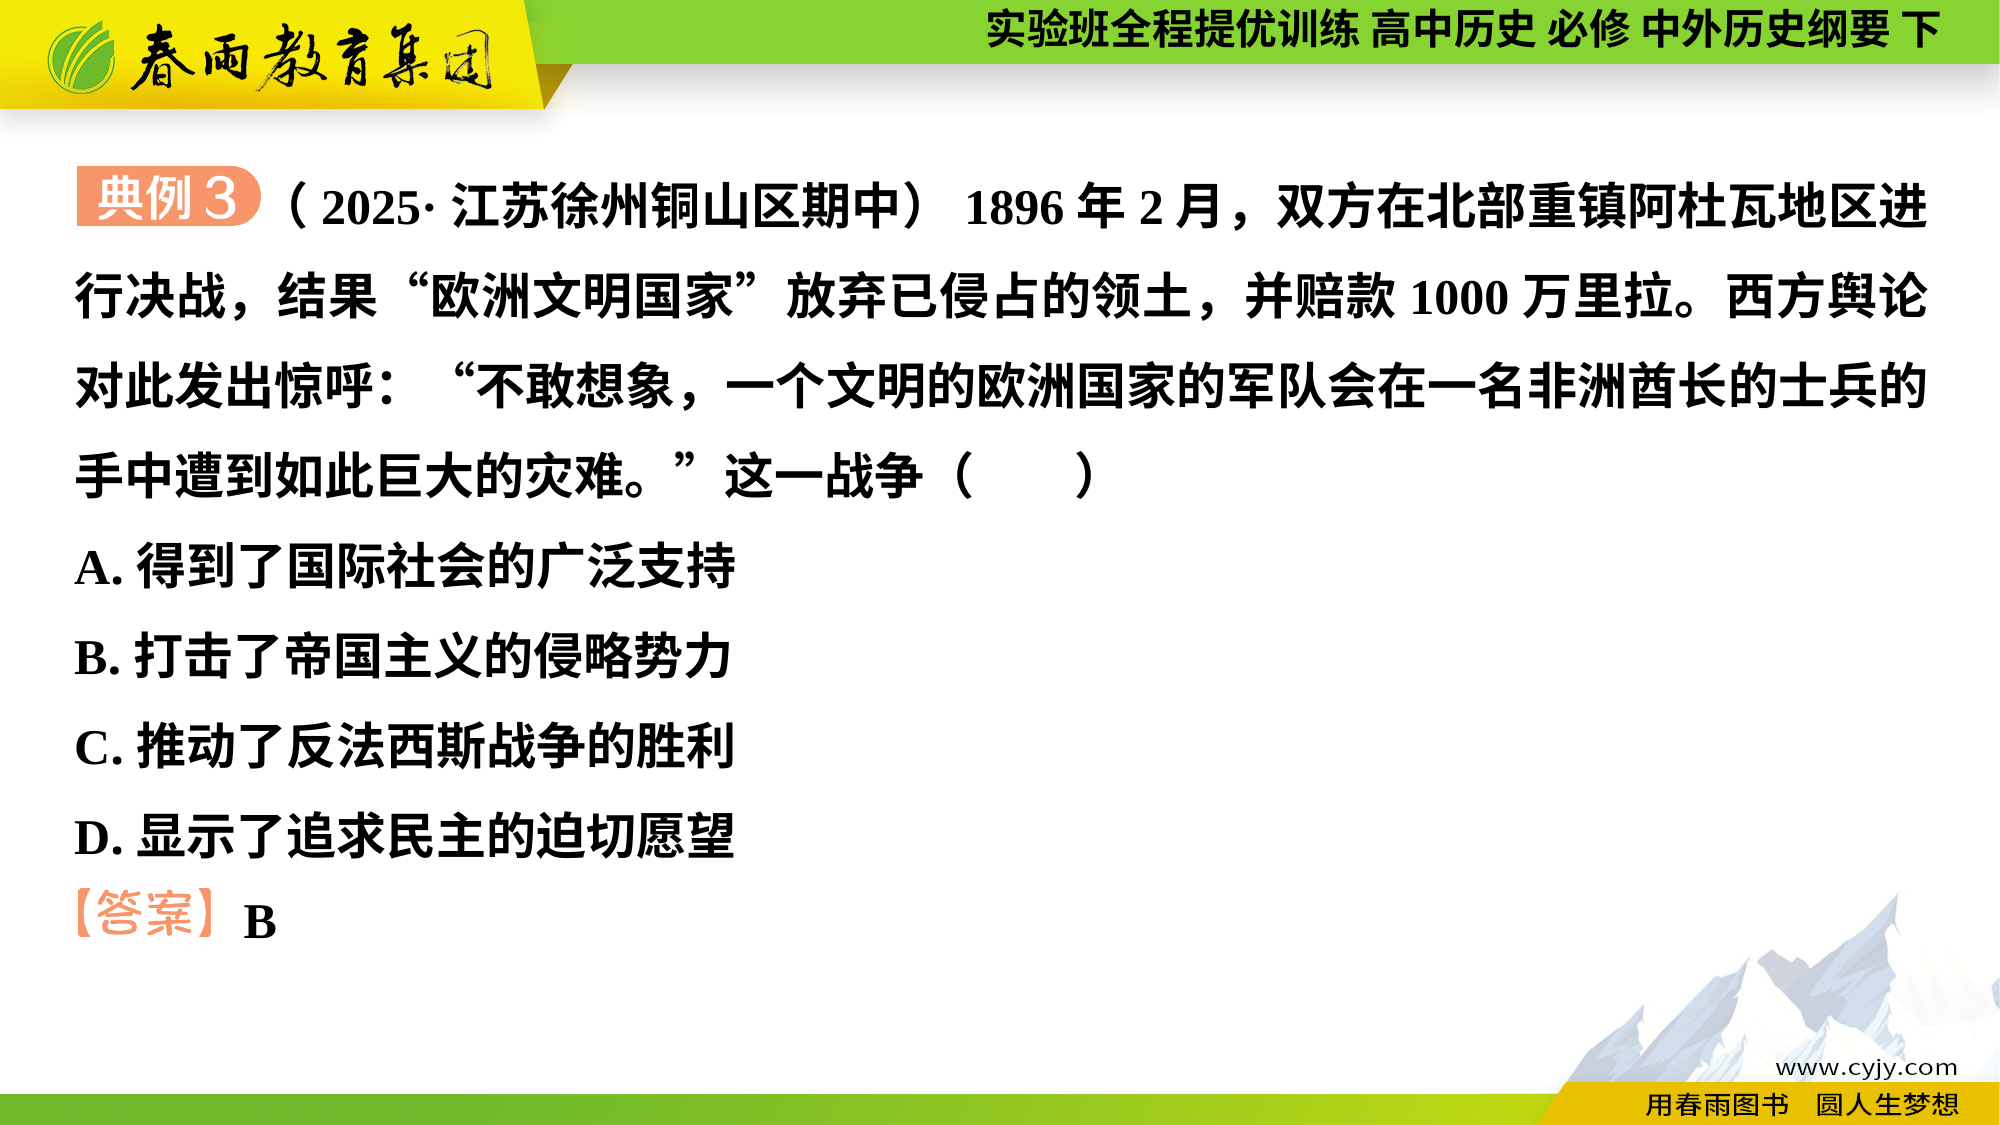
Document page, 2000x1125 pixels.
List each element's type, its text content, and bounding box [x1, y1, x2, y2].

picture [0, 0, 2000, 1125]
text_box B [228, 881, 292, 956]
text_box （2025·江苏徐州铜山区期中）1896年2月，双方在北部重镇阿杜瓦地区进行决战，结果“欧洲文明国家”放弃已侵占的领土，并赔款1000万里拉。西方舆论对此发出惊呼：“不敢想象，一个文明的欧洲国家的军队会在一名非洲酋长的士兵的手中遭到如此巨大的灾难。”这一战争（ ） A.得到了国际社会的广泛支持 B.打击了帝国主义的侵略势力 C.推动了反法西斯战争的胜利 D.显示了追求民主的迫切愿望 [59, 137, 1944, 873]
